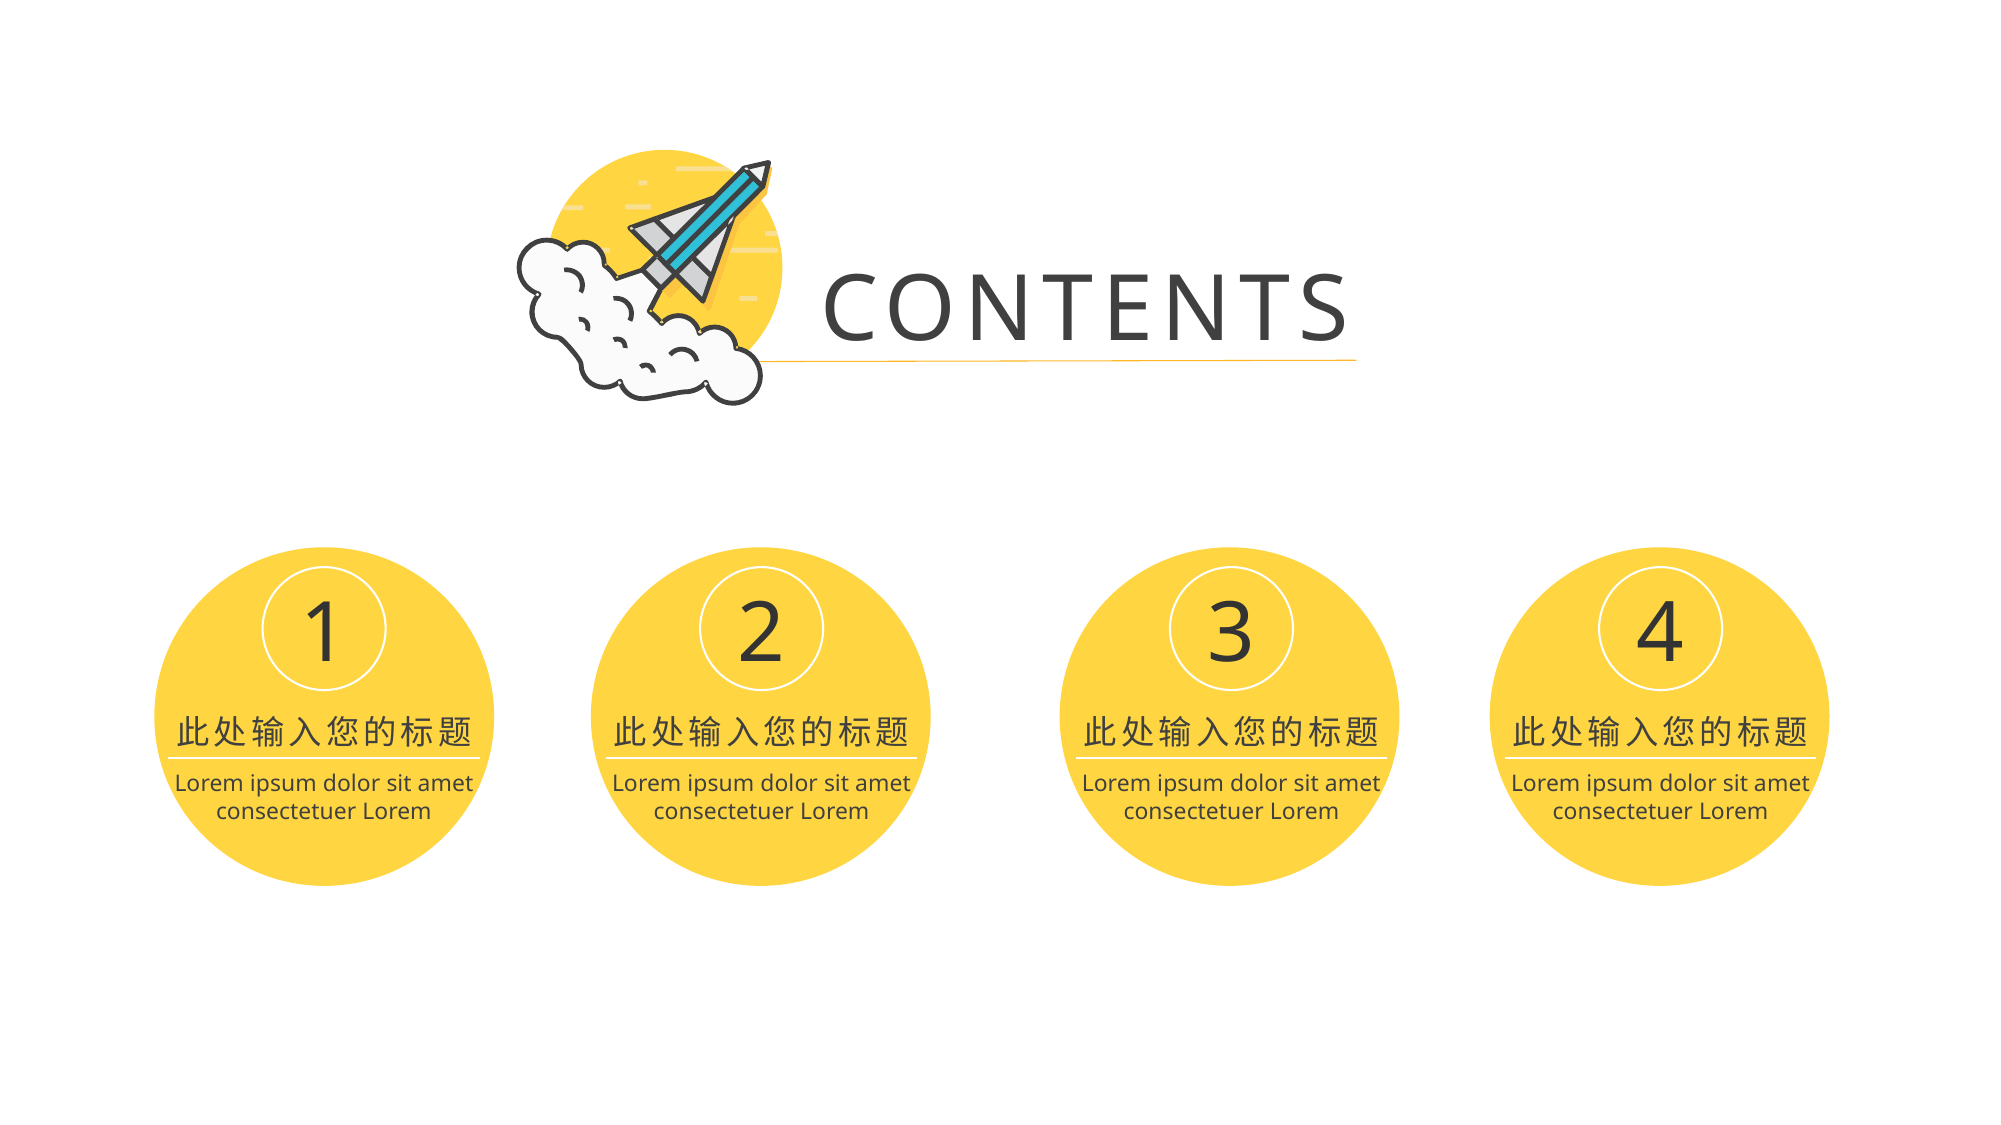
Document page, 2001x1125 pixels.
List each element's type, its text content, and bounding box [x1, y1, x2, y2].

text_box [1535, 832, 1784, 886]
text_box 此处输入您的标题 [568, 689, 955, 773]
text_box [636, 832, 886, 886]
text_box [1105, 832, 1354, 886]
text_box 2 [699, 566, 825, 692]
text_box Lorem ipsum dolor sit amet consectetuer Lorem [1492, 761, 1829, 832]
text_box 3 [1168, 566, 1295, 692]
text_box 此处输入您的标题 [1038, 689, 1425, 773]
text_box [516, 149, 783, 406]
text_box 4 [1598, 566, 1724, 692]
text_box Lorem ipsum dolor sit amet consectetuer Lorem [156, 761, 492, 832]
text_box [199, 832, 449, 886]
text_box 1 [261, 566, 387, 692]
text_box [593, 547, 929, 689]
text_box [156, 547, 492, 689]
text_box 此处输入您的标题 [1467, 689, 1854, 773]
text_box Lorem ipsum dolor sit amet consectetuer Lorem [593, 761, 930, 832]
text_box [1061, 547, 1398, 689]
text_box Lorem ipsum dolor sit amet consectetuer Lorem [1063, 761, 1400, 832]
text_box CONTENTS [866, 241, 1304, 332]
text_box [1491, 547, 1828, 689]
text_box 此处输入您的标题 [130, 689, 518, 773]
